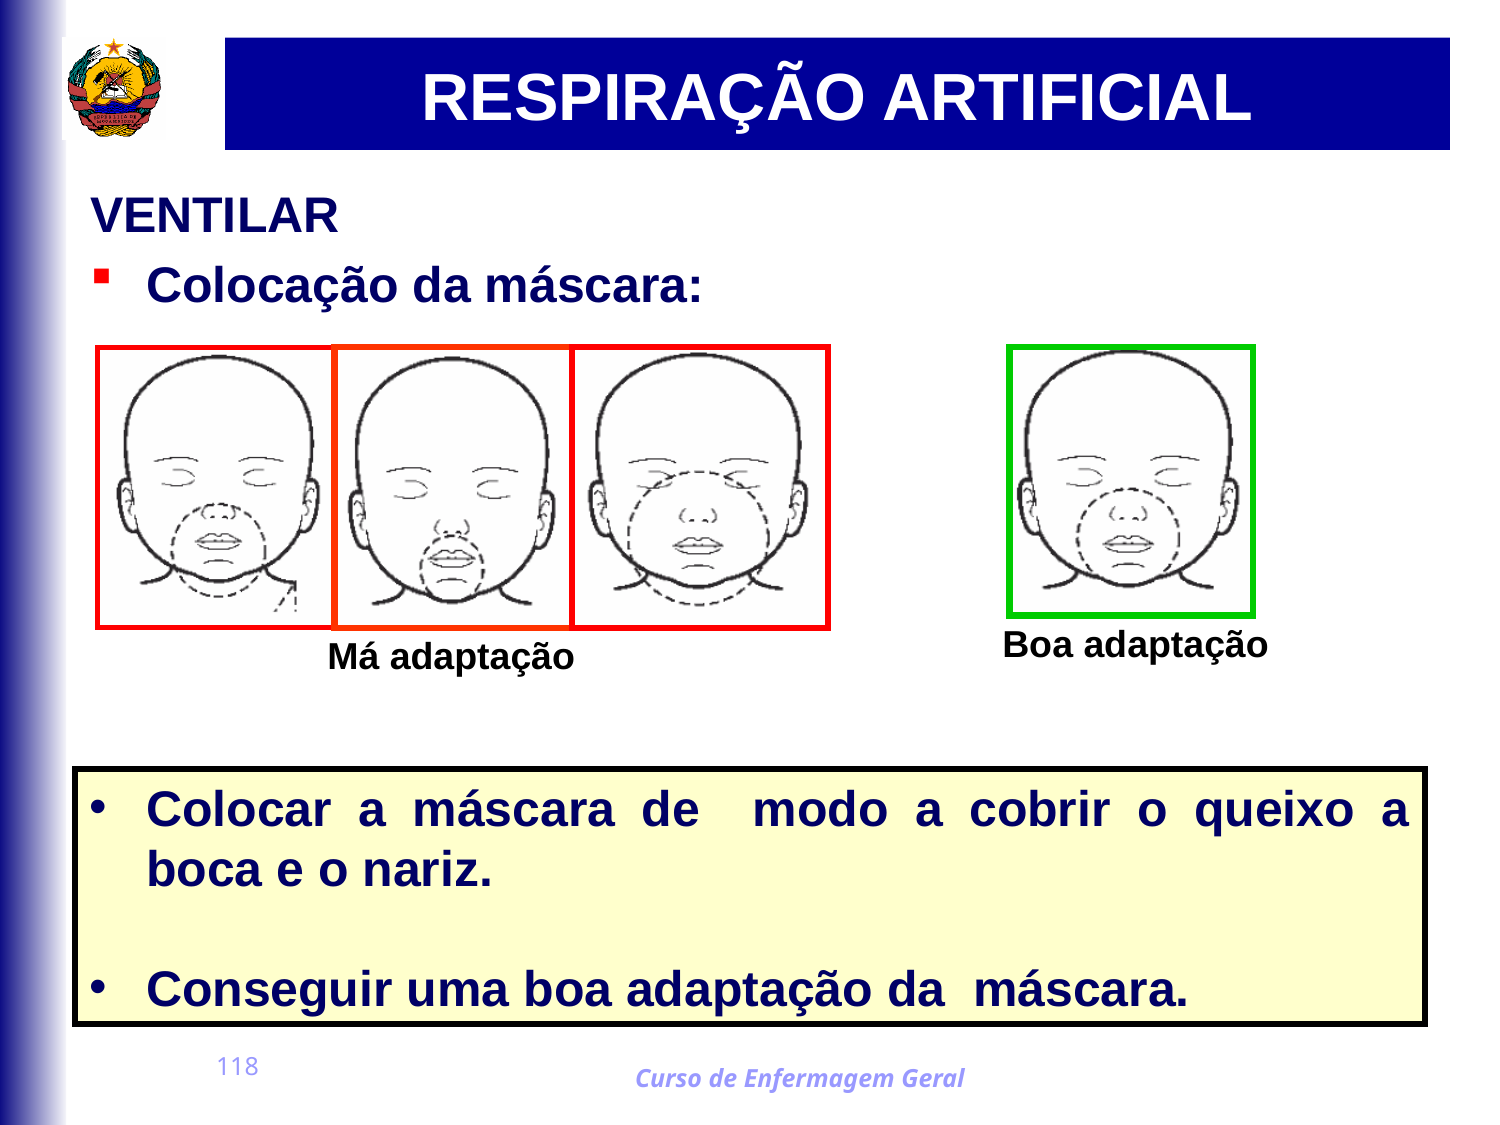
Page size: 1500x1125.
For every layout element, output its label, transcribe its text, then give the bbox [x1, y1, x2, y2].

text_box Colocar a máscara de modo a cobrir o queixo a boca e o nariz. Conseguir uma boa adaptação da máscara. [74, 769, 1425, 1024]
text_box Má adaptação [312, 634, 613, 685]
picture [99, 349, 826, 626]
slide_number 118 [62, 1037, 413, 1098]
picture [1012, 349, 1251, 613]
footer Curso de Enfermagem Geral [499, 1049, 1101, 1101]
text_box Boa adaptação [987, 612, 1288, 673]
title RESPIRAÇÃO ARTIFICIAL [224, 37, 1451, 151]
text_box VENTILAR Colocação da máscara: [74, 174, 1425, 769]
